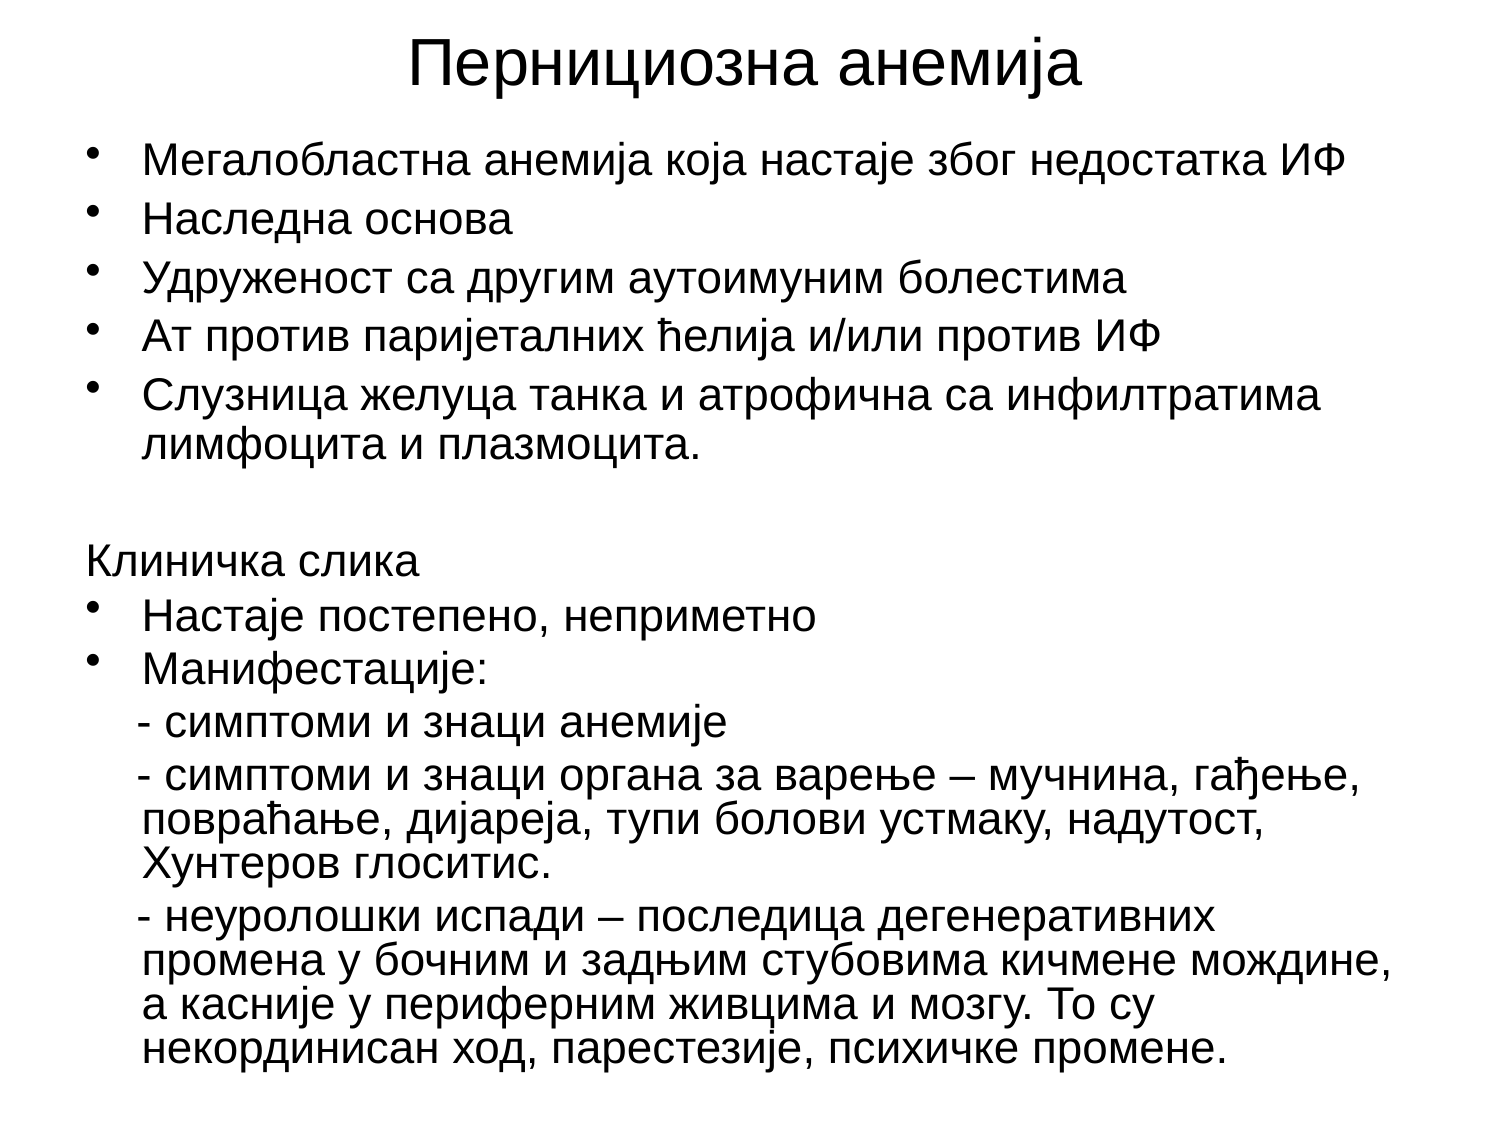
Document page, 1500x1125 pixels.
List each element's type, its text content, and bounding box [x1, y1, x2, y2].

title Пернициозна анемија [70, 0, 1421, 128]
list Мегалобластна анемија која настаје због недостатка ИФ Наследна основа Удруженост са другим аутоимуним болестима Ат против паријеталних ћелија и/или против ИФ Слузница желуца танка и атрофична са инфилтратима лимфоцита и плазмоцита. Клиничка слика Настаје постепено, неприметно Манифестације: - симптоми и знаци анемије - симптоми и знаци органа за варење – мучнина, гађење, повраћање, дијареја, тупи болови устмаку, надутост, Хунтеров глоситис. - неуролошки испади – последица дегенеративних промена у бочним и задњим стубовима кичмене мождине, а касније у периферним живцима и мозгу. То су некординисан ход, парестезије, психичке промене. [70, 128, 1421, 1090]
